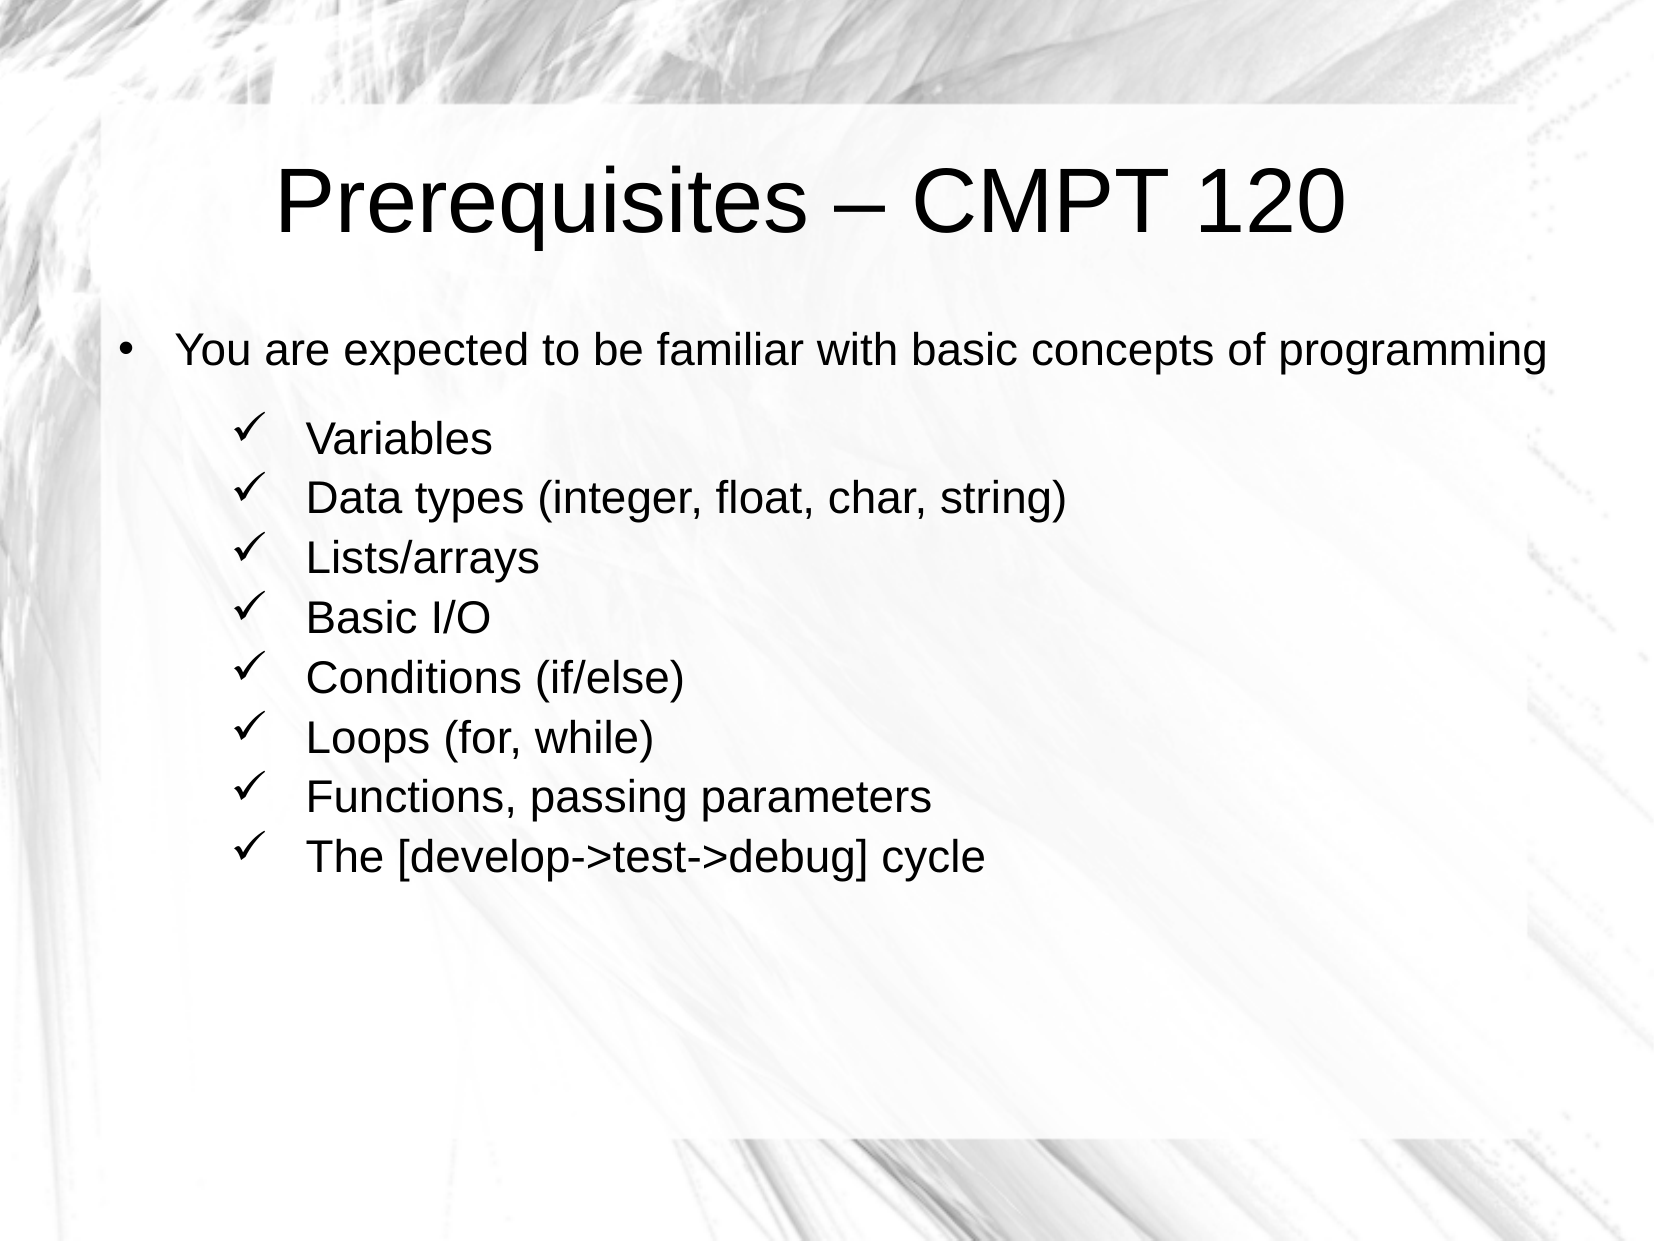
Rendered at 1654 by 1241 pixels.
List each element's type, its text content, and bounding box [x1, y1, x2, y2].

picture [0, 0, 1654, 1241]
list You are expected to be familiar with basic concepts of programming Variables Data types (integer, float, char, string) Lists/arrays Basic I/O Conditions (if/else) Loops (for, while) Functions, passing parameters The [develop->test->debug] cycle [118, 319, 1571, 1102]
title Prerequisites – CMPT 120 [118, 112, 1506, 281]
